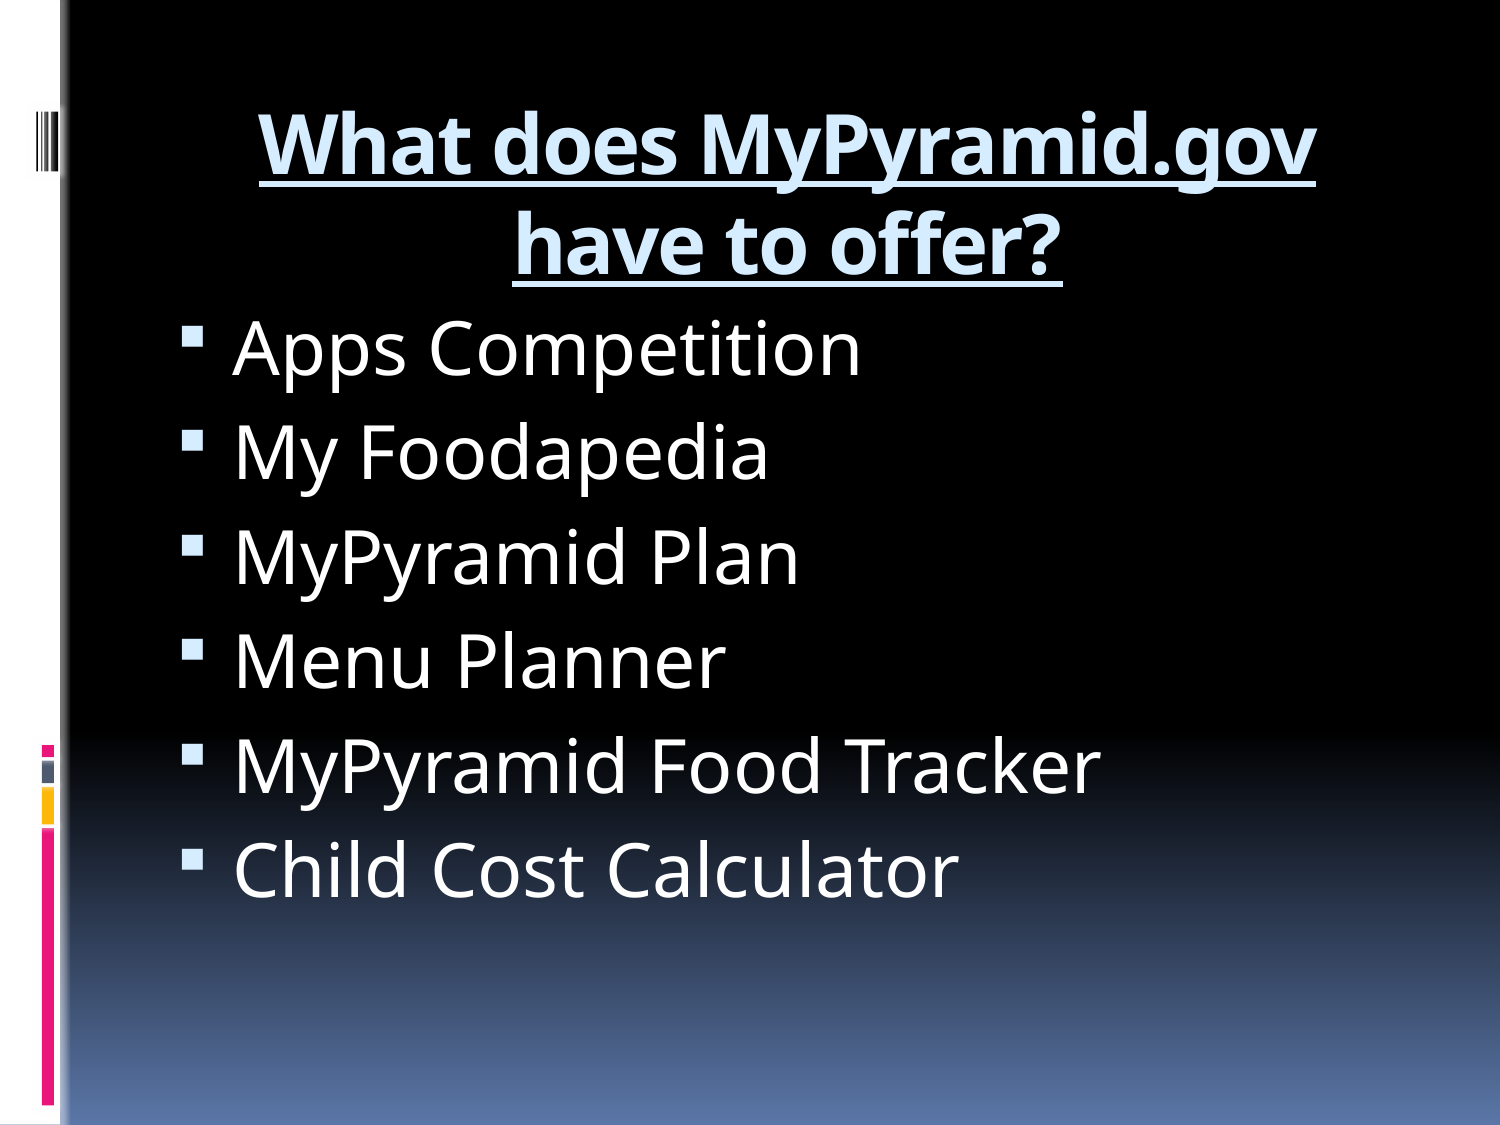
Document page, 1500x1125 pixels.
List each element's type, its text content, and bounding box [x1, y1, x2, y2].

list Apps Competition My Foodapedia MyPyramid Plan Menu Planner MyPyramid Food Tracker Child Cost Calculator [150, 292, 1425, 1043]
title What does MyPyramid.gov have to offer? [150, 83, 1425, 234]
